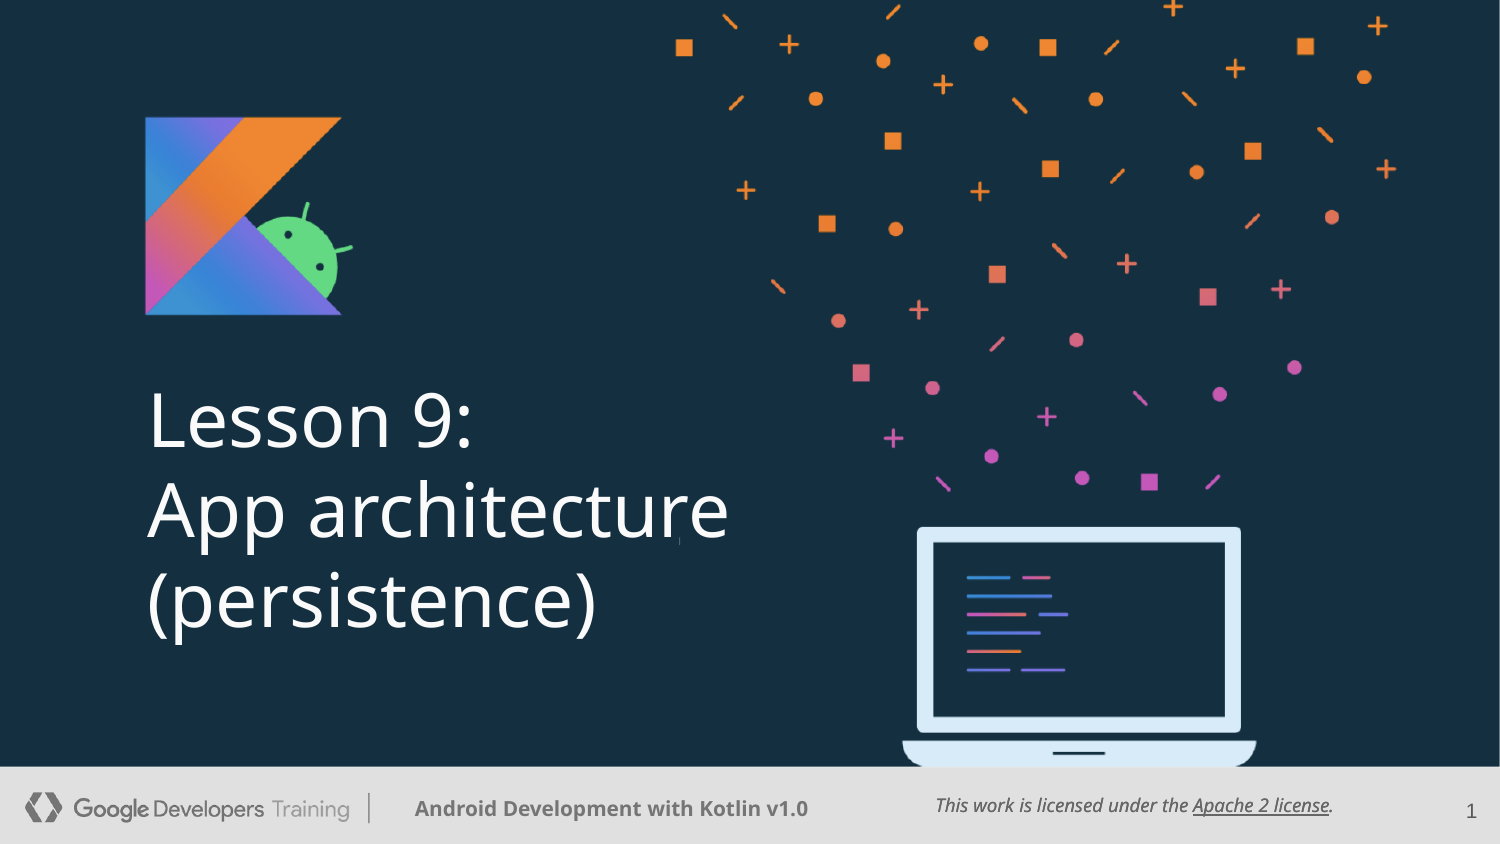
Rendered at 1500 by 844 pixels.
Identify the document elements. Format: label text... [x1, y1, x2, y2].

slide_number ‹#› [1402, 777, 1493, 842]
picture [0, 0, 1500, 844]
